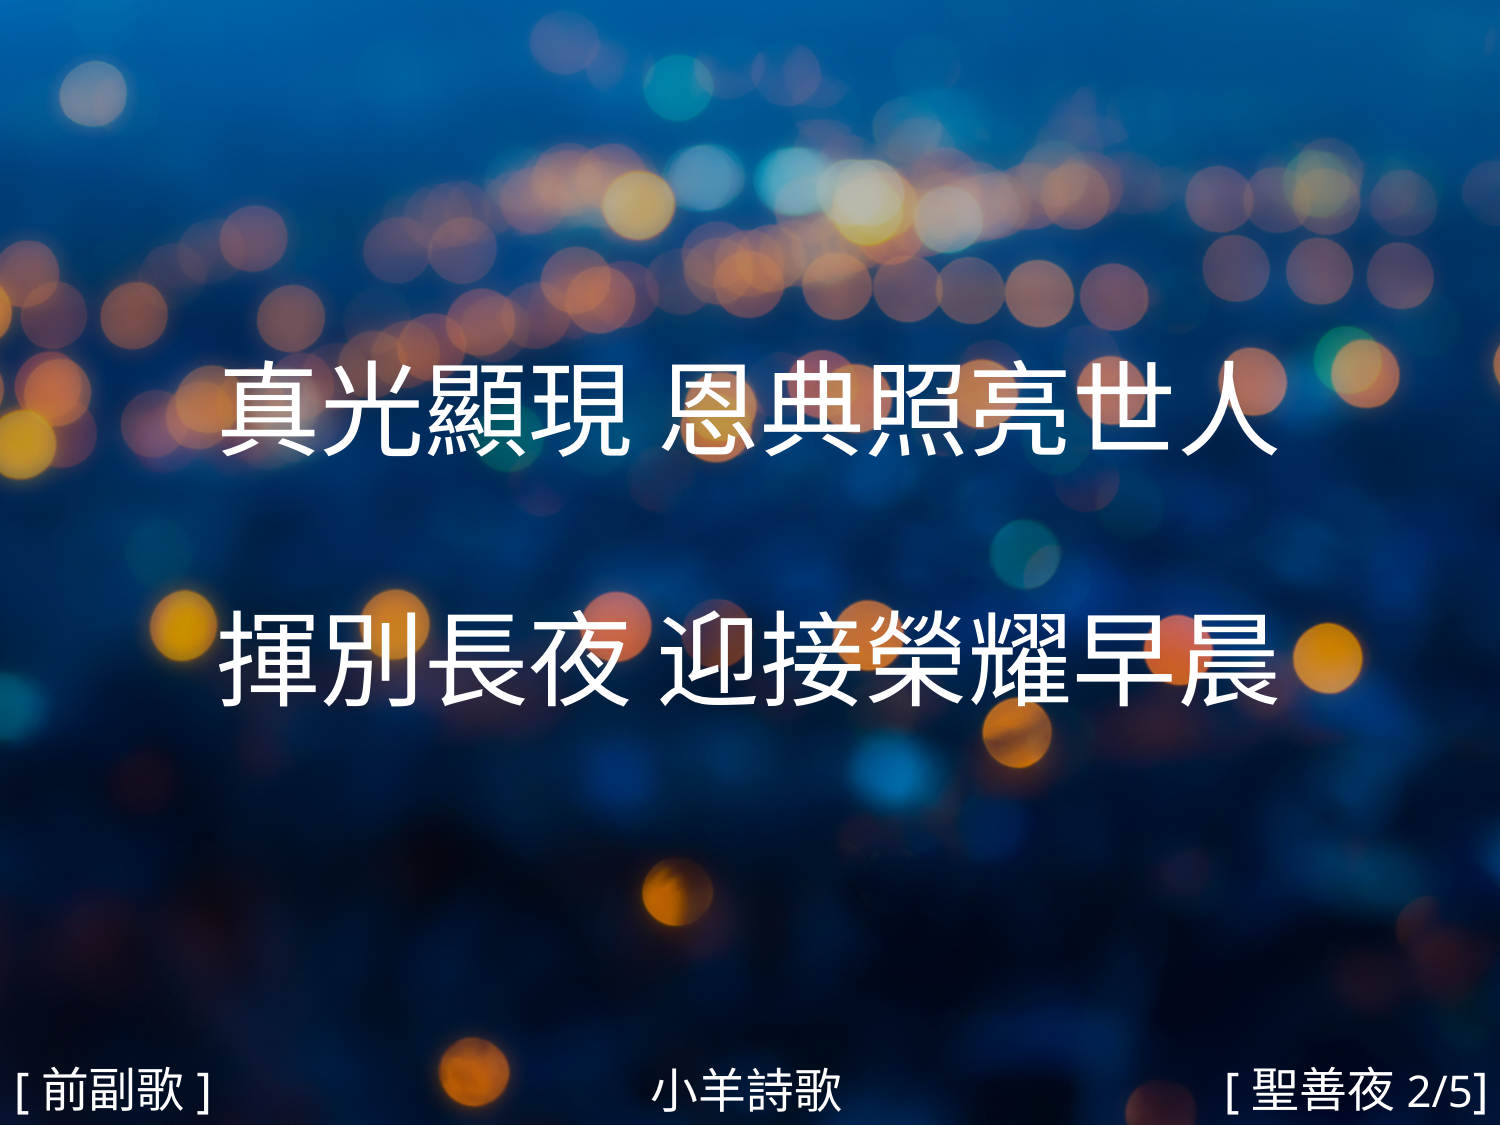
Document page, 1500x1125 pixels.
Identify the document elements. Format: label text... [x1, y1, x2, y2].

text_box [前副歌] [0, 1052, 258, 1125]
subtitle 小羊詩歌 [258, 1053, 933, 1125]
picture [0, 0, 1500, 1053]
text_box 真光顯現 恩典照亮世人 揮別長夜 迎接榮耀早晨 [0, 212, 1499, 804]
text_box [聖善夜2/5] [933, 1052, 1500, 1125]
